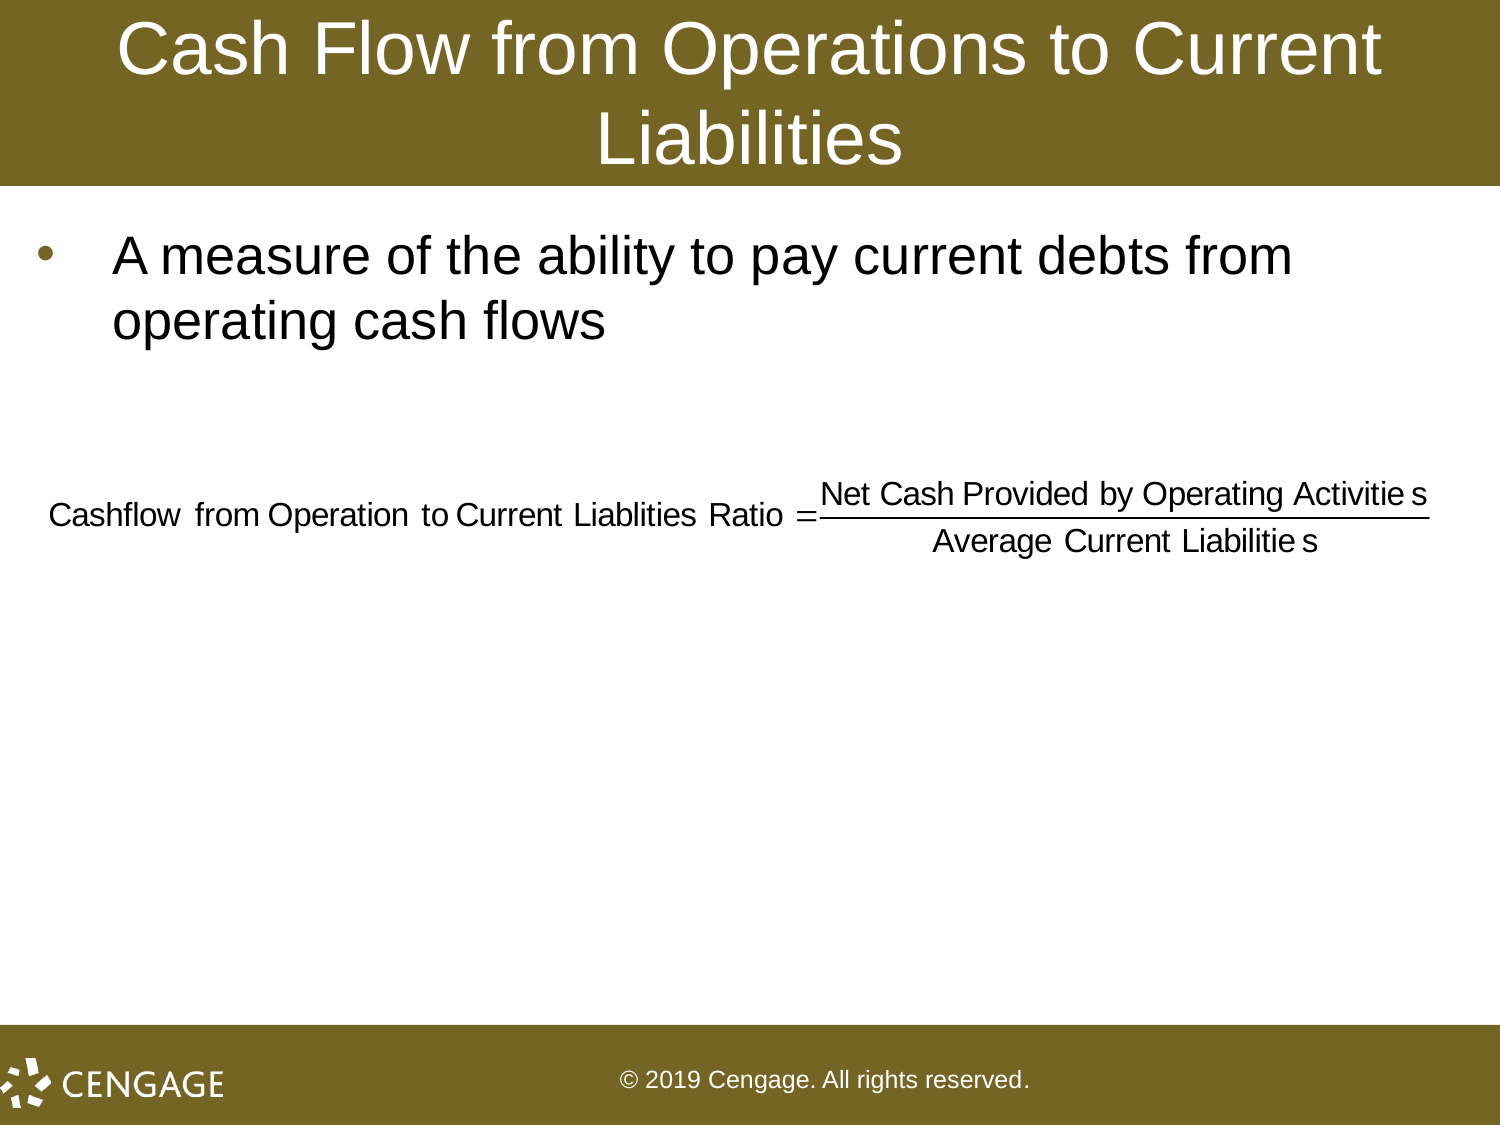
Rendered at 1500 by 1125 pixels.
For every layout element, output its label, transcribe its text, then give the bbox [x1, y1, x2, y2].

picture [0, 1058, 223, 1108]
title Cash Flow from Operations to Current Liabilities [7, 4, 1493, 175]
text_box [43, 473, 1437, 566]
list A measure of the ability to pay current debts from operating cash flows [21, 212, 1475, 374]
